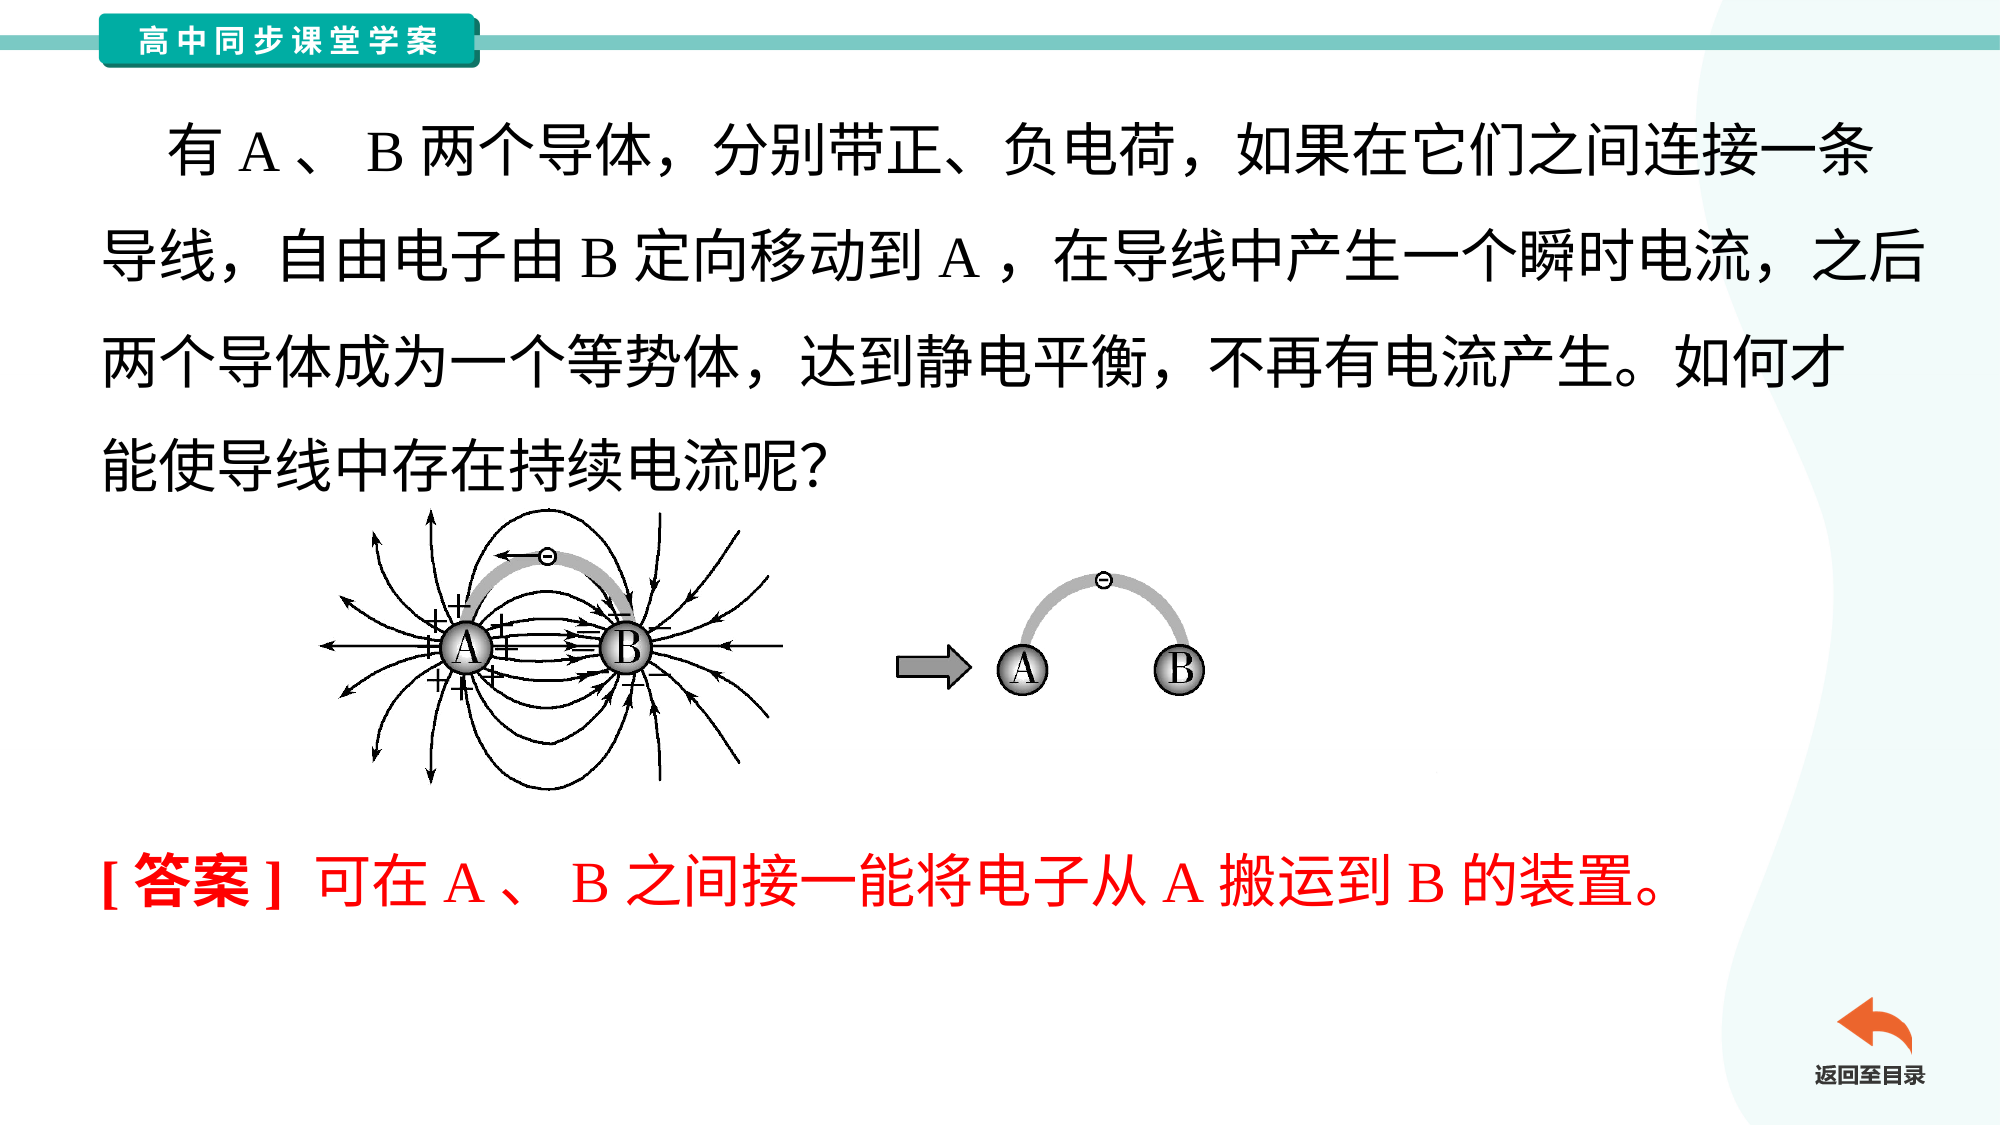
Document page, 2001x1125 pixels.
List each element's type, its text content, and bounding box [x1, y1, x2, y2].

text_box 有A、B两个导体，分别带正、负电荷，如果在它们之间连接一条 导线，自由电子由B定向移动到A，在导线中产生一个瞬时电流，之后 两个导体成为一个等势体，达到静电平衡，不再有电流产生。如何才 能使导线中存在持续电流呢？ [100, 76, 1899, 489]
text_box [答案] 可在A、B之间接一能将电子从A搬运到B的装置。 [100, 812, 1899, 904]
picture [0, 0, 2000, 1125]
